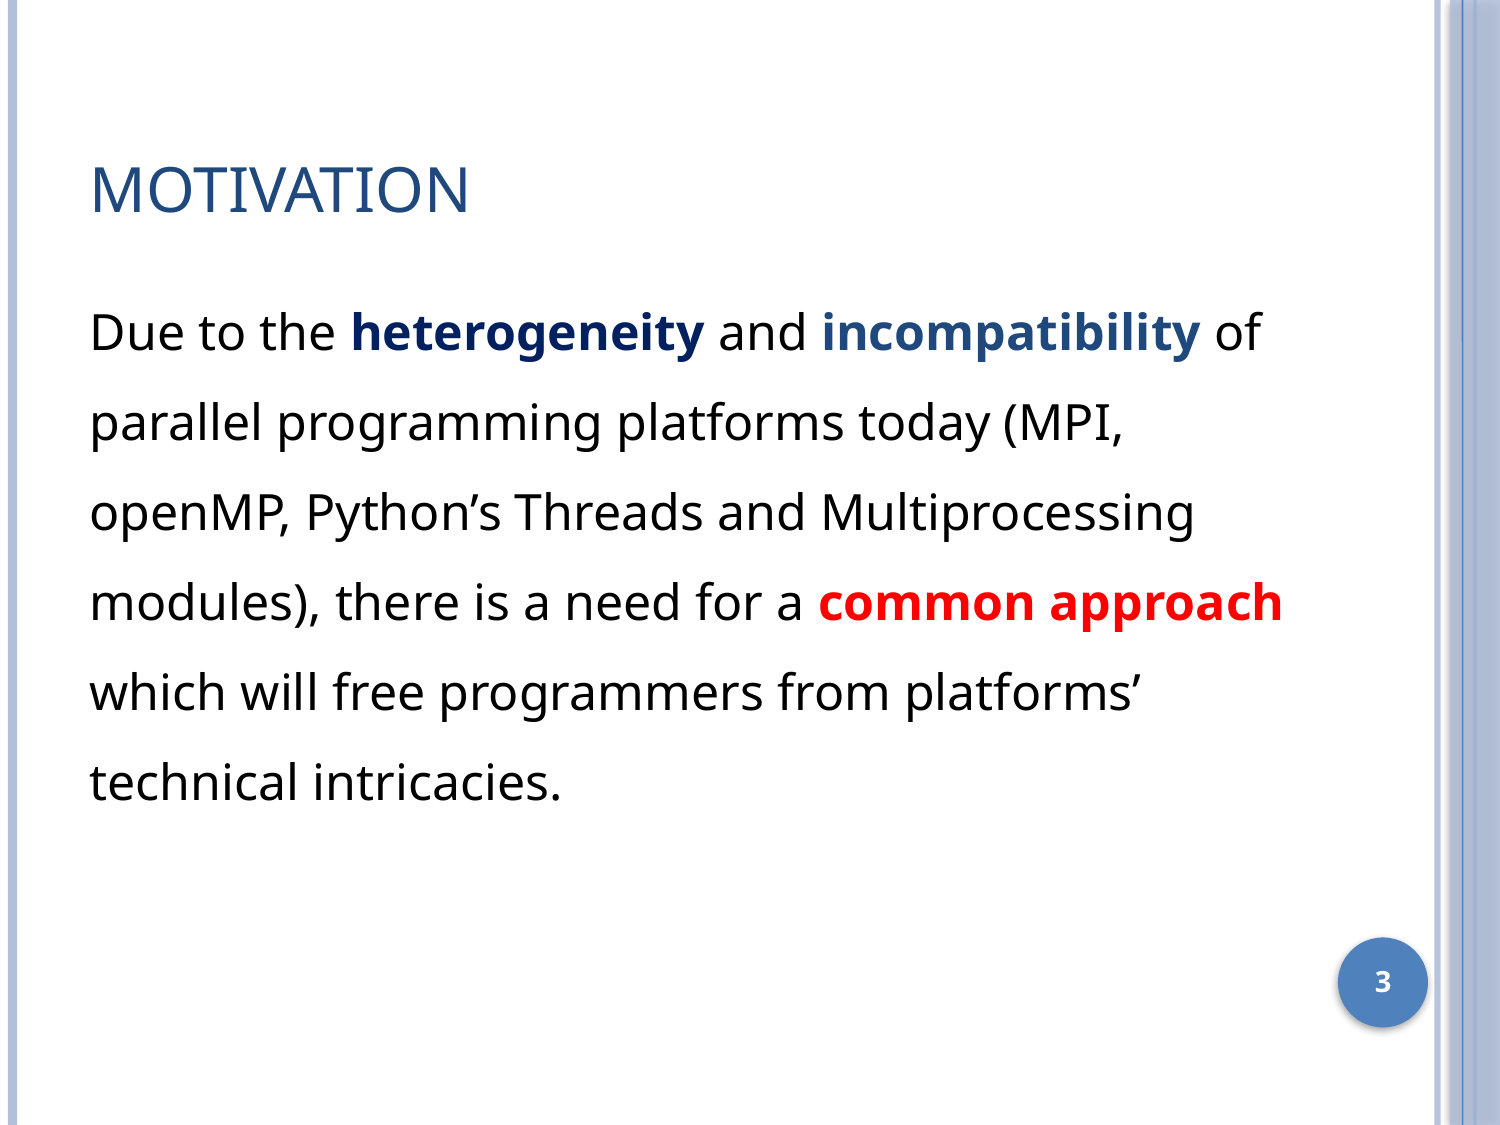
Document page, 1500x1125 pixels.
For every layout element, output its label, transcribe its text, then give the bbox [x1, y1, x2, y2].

title Motivation [75, 45, 1300, 233]
list Due to the heterogeneity and incompatibility of parallel programming platforms today (MPI, openMP, Python’s Threads and Multiprocessing modules), there is a need for a common approach which will free programmers from platforms’ technical intricacies. [75, 262, 1300, 1062]
slide_number 3 [1333, 940, 1434, 1027]
